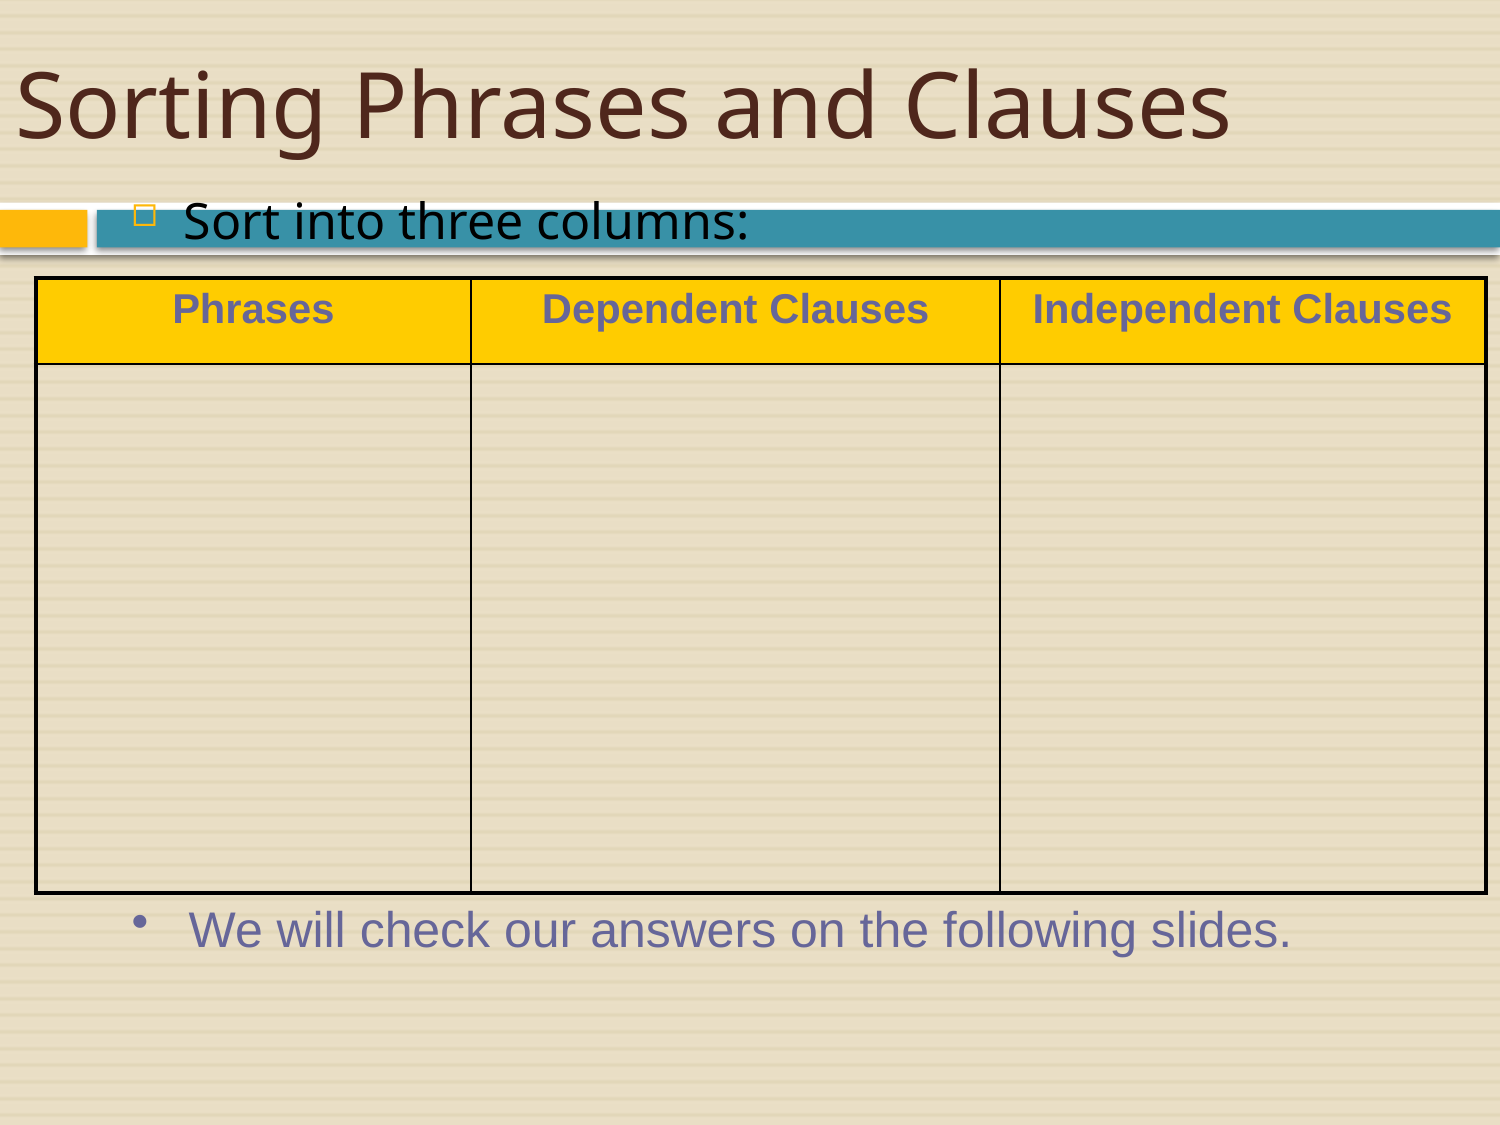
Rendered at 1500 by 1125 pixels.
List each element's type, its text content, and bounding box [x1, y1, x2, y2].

title Sorting Phrases and Clauses [0, 49, 1276, 154]
table_header Dependent Clauses [472, 280, 999, 363]
table_cell [472, 365, 999, 891]
table_header Phrases [38, 280, 470, 363]
table_cell [38, 365, 470, 891]
table_header Independent Clauses [1001, 280, 1484, 363]
list Sort into three columns: [116, 181, 1015, 259]
table_cell [1001, 365, 1484, 891]
text_box We will check our answers on the following slides. [116, 895, 1383, 965]
